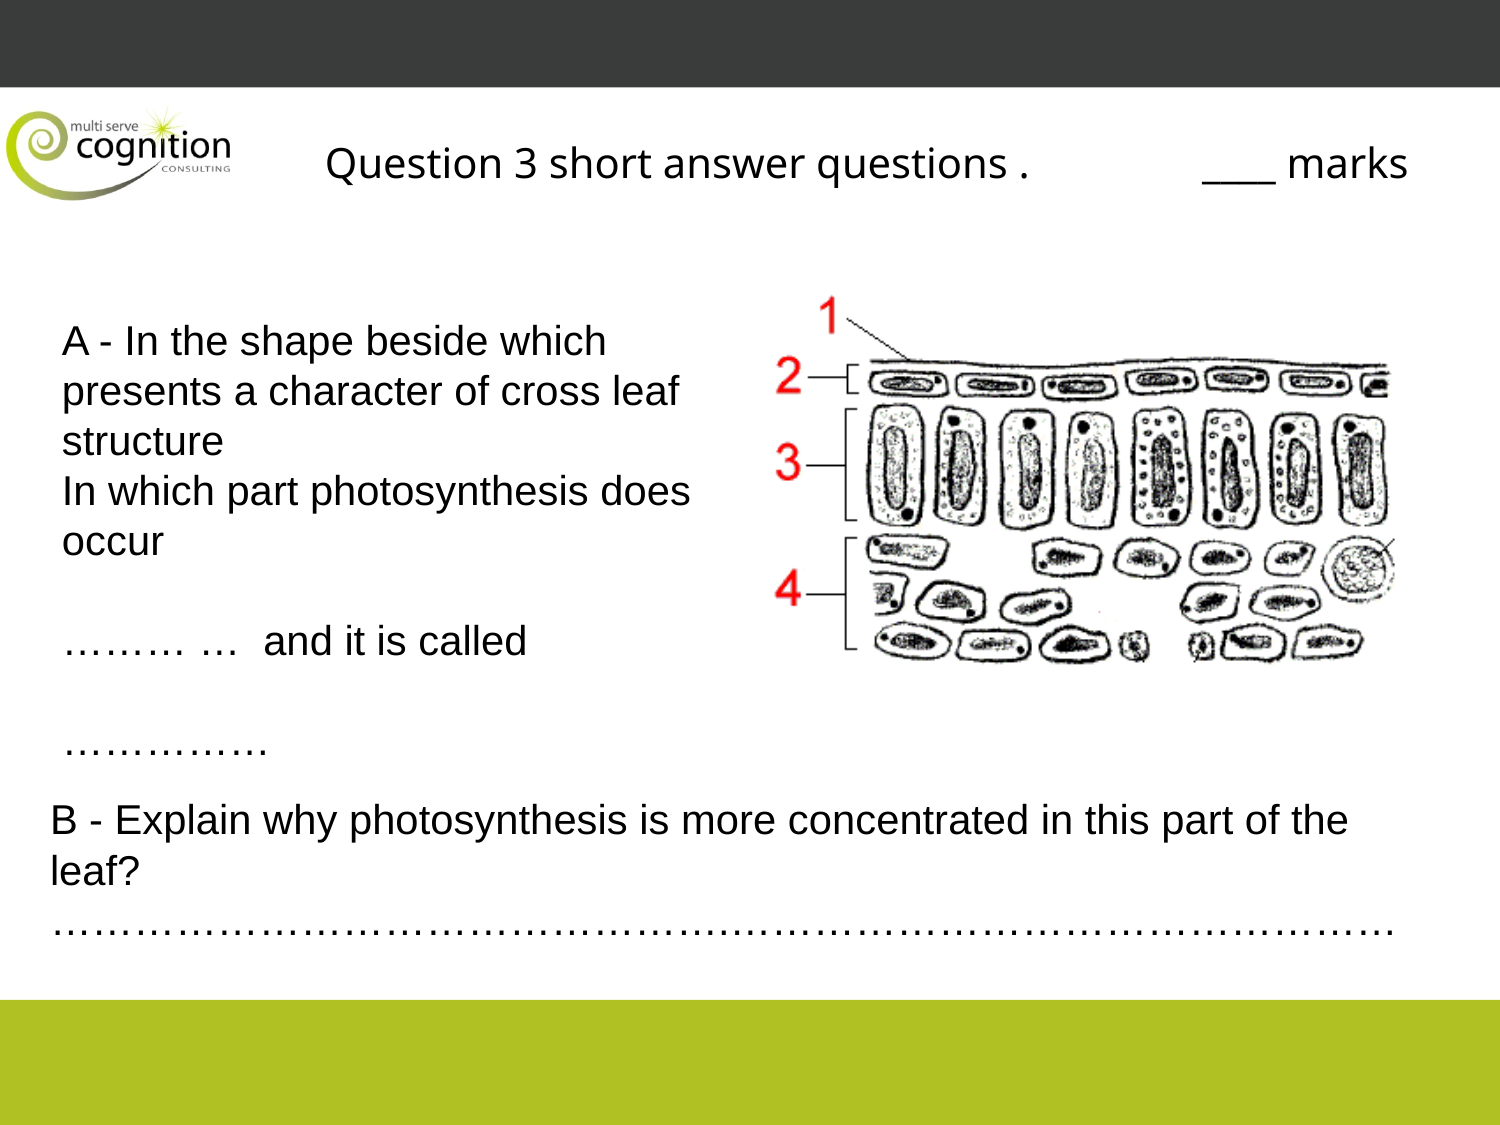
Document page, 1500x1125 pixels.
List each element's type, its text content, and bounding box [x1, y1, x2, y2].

picture [773, 292, 1402, 669]
text_box Question 3 short answer questions . ____ marks [310, 129, 1489, 240]
picture [0, 101, 237, 207]
text_box B - Explain why photosynthesis is more concentrated in this part of the leaf? ………………………………………….………………………………………… [35, 785, 1418, 951]
text_box A - In the shape beside which presents a character of cross leaf structure In which part photosynthesis does occur ……… … and it is called …………… [46, 306, 762, 772]
